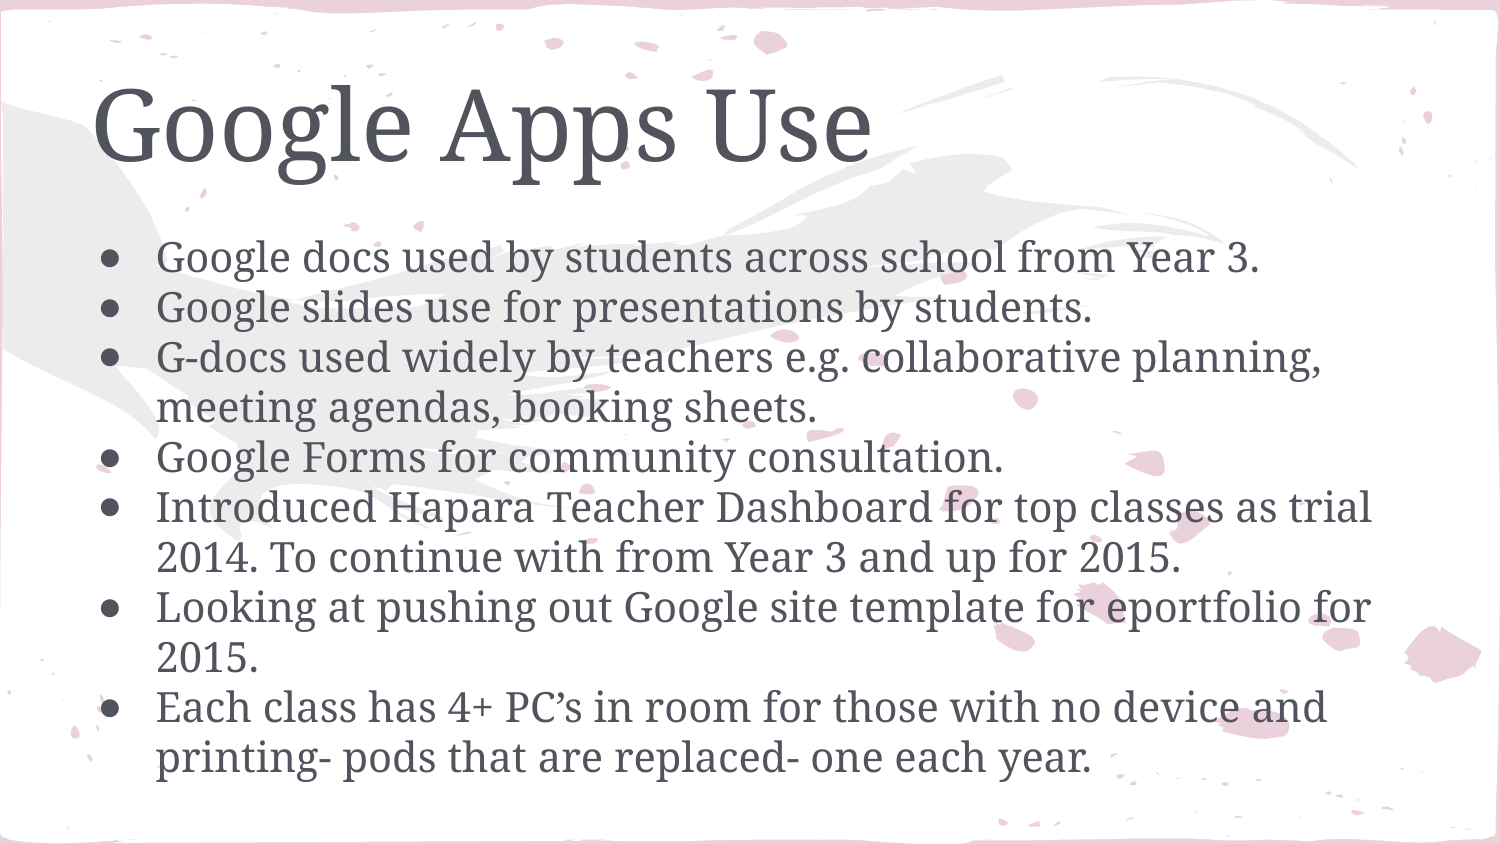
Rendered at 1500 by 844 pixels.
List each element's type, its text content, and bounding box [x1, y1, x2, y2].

list Google docs used by students across school from Year 3. Google slides use for presentations by students. G-docs used widely by teachers e.g. collaborative planning, meeting agendas, booking sheets. Google Forms for community consultation. Introduced Hapara Teacher Dashboard for top classes as trial 2014. To continue with from Year 3 and up for 2015. Looking at pushing out Google site template for eportfolio for 2015. Each class has 4+ PC’s in room for those with no device and printing- pods that are replaced- one each year. [65, 215, 1416, 811]
title Google Apps Use [75, 25, 1425, 197]
